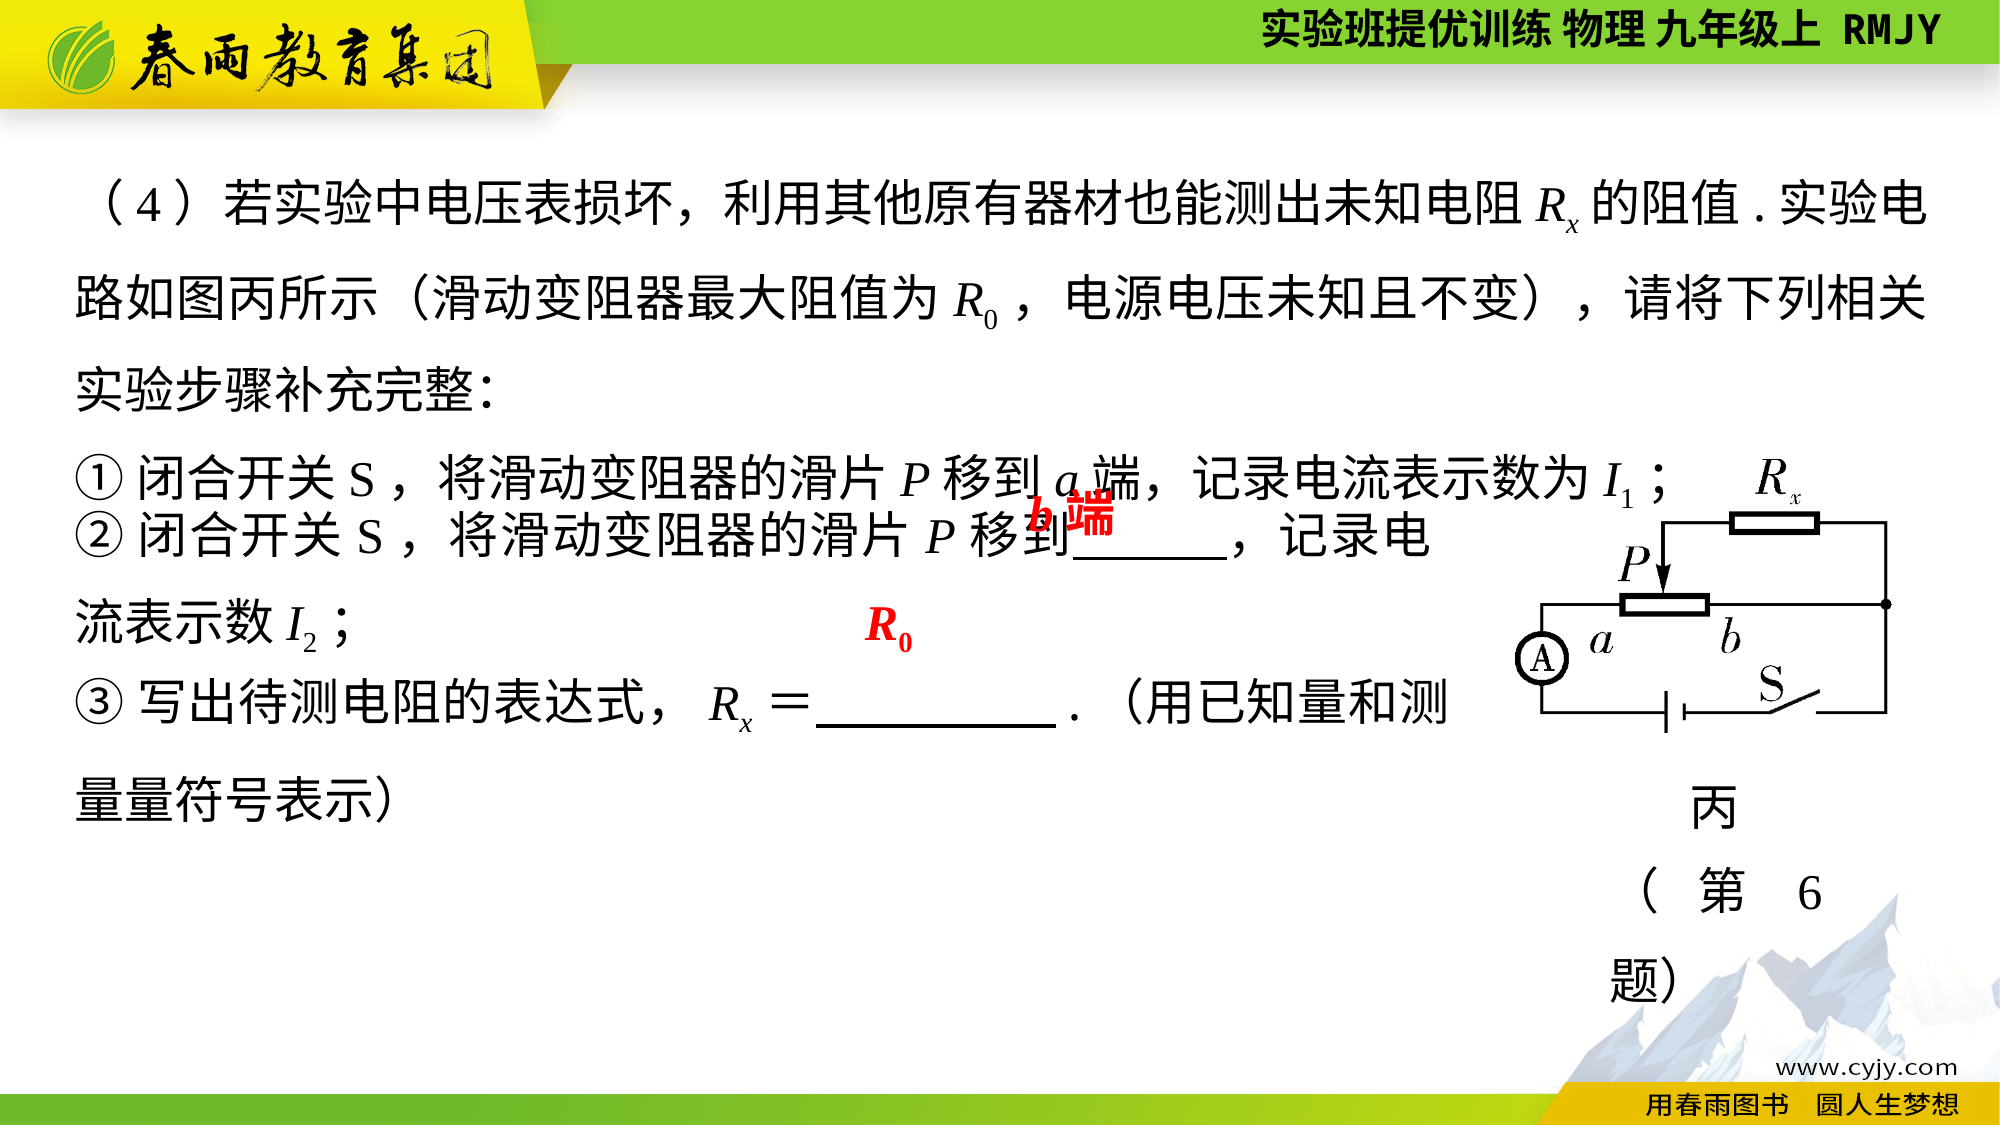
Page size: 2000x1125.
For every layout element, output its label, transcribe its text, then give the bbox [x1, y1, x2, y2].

text_box ③写出待测电阻的表达式，Rx＝ .（用已知量和测量量符号表示） [59, 628, 1465, 846]
text_box b端 [1013, 474, 1131, 550]
list （4）若实验中电压表损坏，利用其他原有器材也能测出未知电阻Rx的阻值.实验电路如图丙所示（滑动变阻器最大阻值为R0，电源电压未知且不变），请将下列相关实验步骤补充完整： ①闭合开关S，将滑动变阻器的滑片P移到a端，记录电流表示数为I1； [59, 136, 1944, 491]
text_box 丙 [1674, 754, 1755, 822]
text_box （第6题） [1594, 822, 1849, 928]
text_box ②闭合开关S，将滑动变阻器的滑片P移到 ，记录电流表示数I2； [59, 471, 1447, 600]
picture [0, 0, 2000, 1125]
